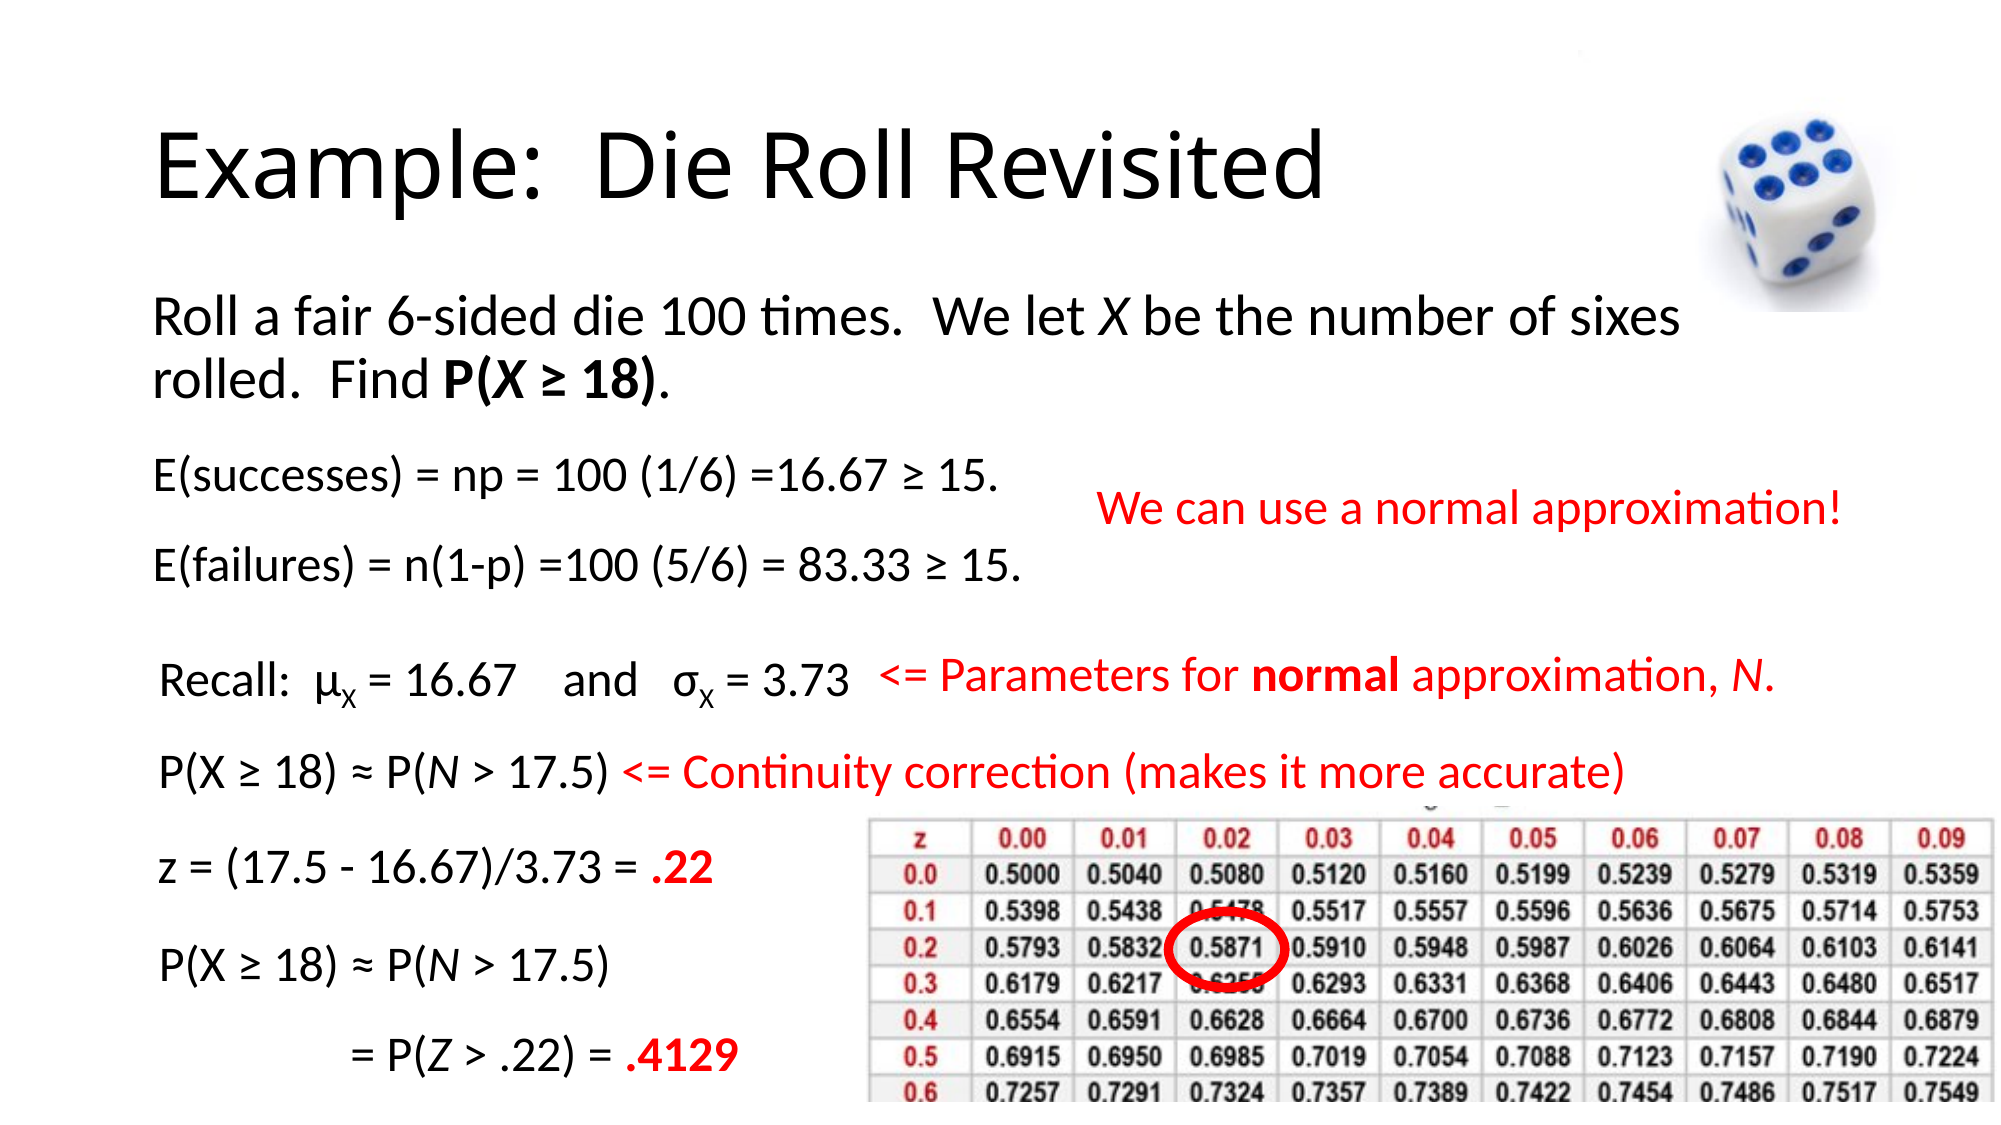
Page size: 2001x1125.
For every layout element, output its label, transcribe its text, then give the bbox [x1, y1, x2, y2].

title Example: Die Roll Revisited [137, 59, 1578, 278]
text_box E(successes) = np = 100 (1/6) =16.67 ≥ 15. E(failures) = n(1-p) =100 (5/6) = 83.33 ≥ 15. [137, 404, 1078, 696]
text_box <= Parameters for normal approximation, N. [863, 604, 1868, 710]
text_box We can use a normal approximation! [1081, 436, 1946, 542]
text_box P(X ≥ 18) ≈ P(N > 17.5) <= Continuity correction (makes it more accurate) [143, 700, 1707, 806]
text_box Recall: µX = 16.67 and σX = 3.73 [143, 604, 863, 700]
text_box P(X ≥ 18) ≈ P(N > 17.5) = P(Z > .22) = .4129 [144, 893, 853, 1089]
picture [1578, 50, 1971, 312]
list Roll a fair 6-sided die 100 times. We let X be the number of sixes rolled. Find P(X ≥ 18). [137, 278, 1863, 422]
picture [853, 806, 2000, 1102]
text_box z = (17.5 - 16.67)/3.73 = .22 [142, 796, 751, 902]
